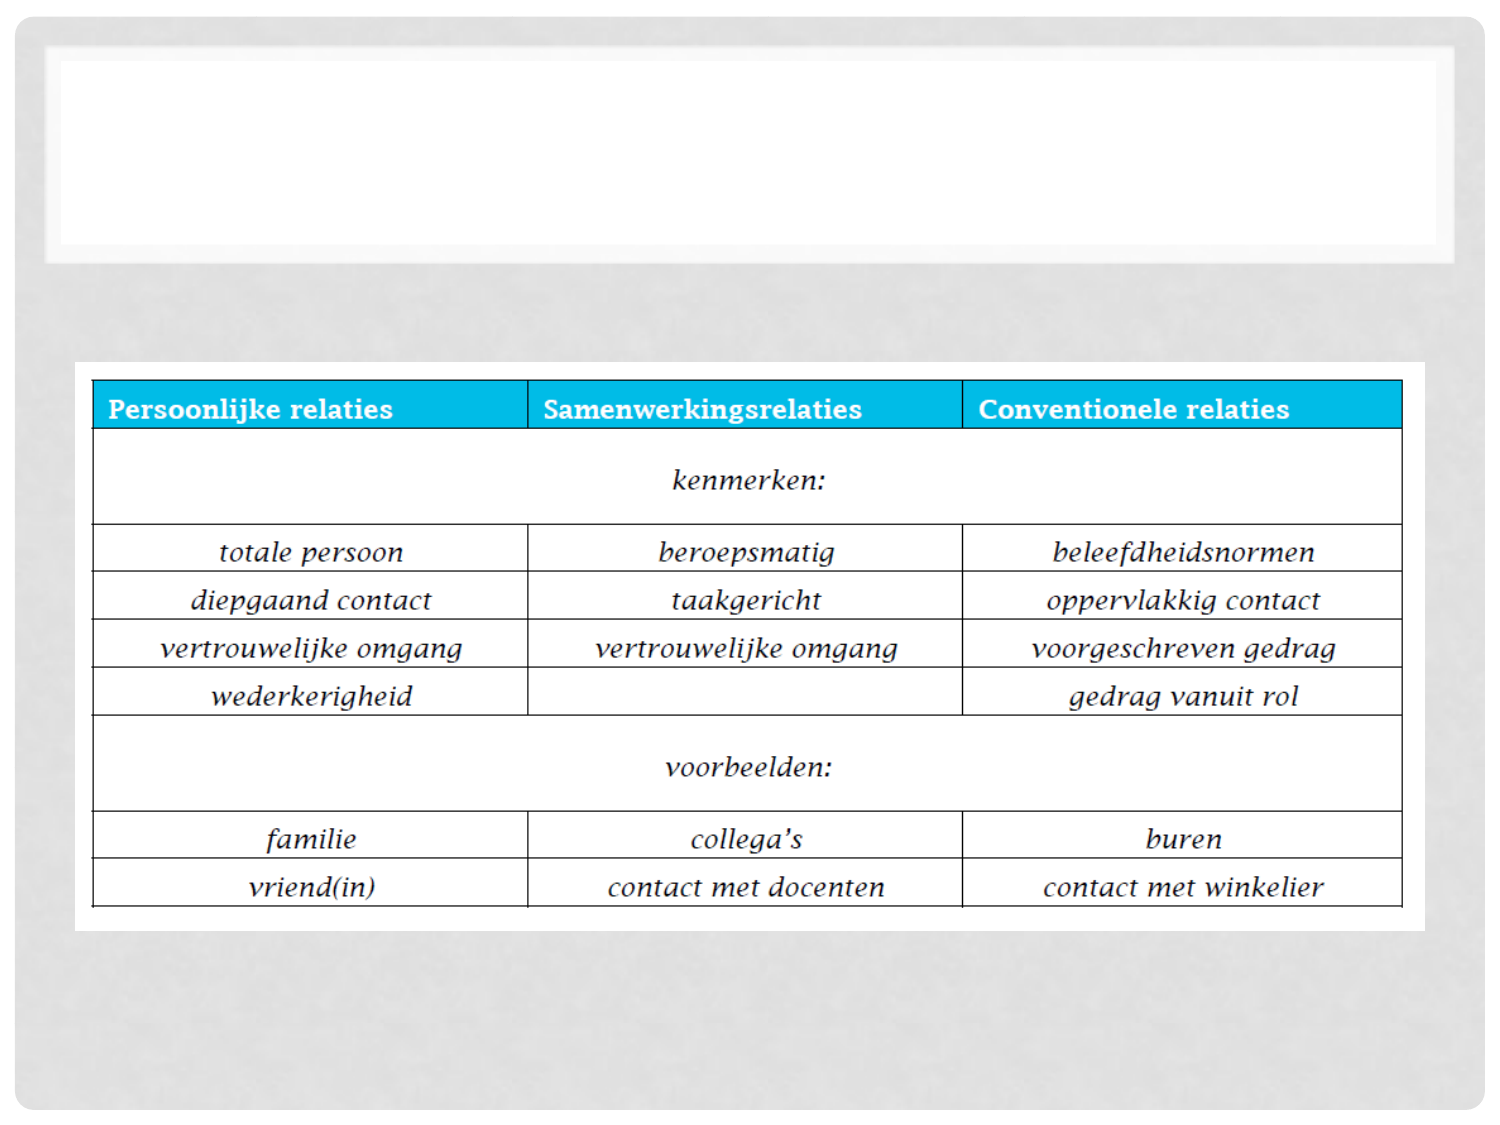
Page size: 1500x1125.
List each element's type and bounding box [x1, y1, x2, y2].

list [74, 361, 1426, 931]
